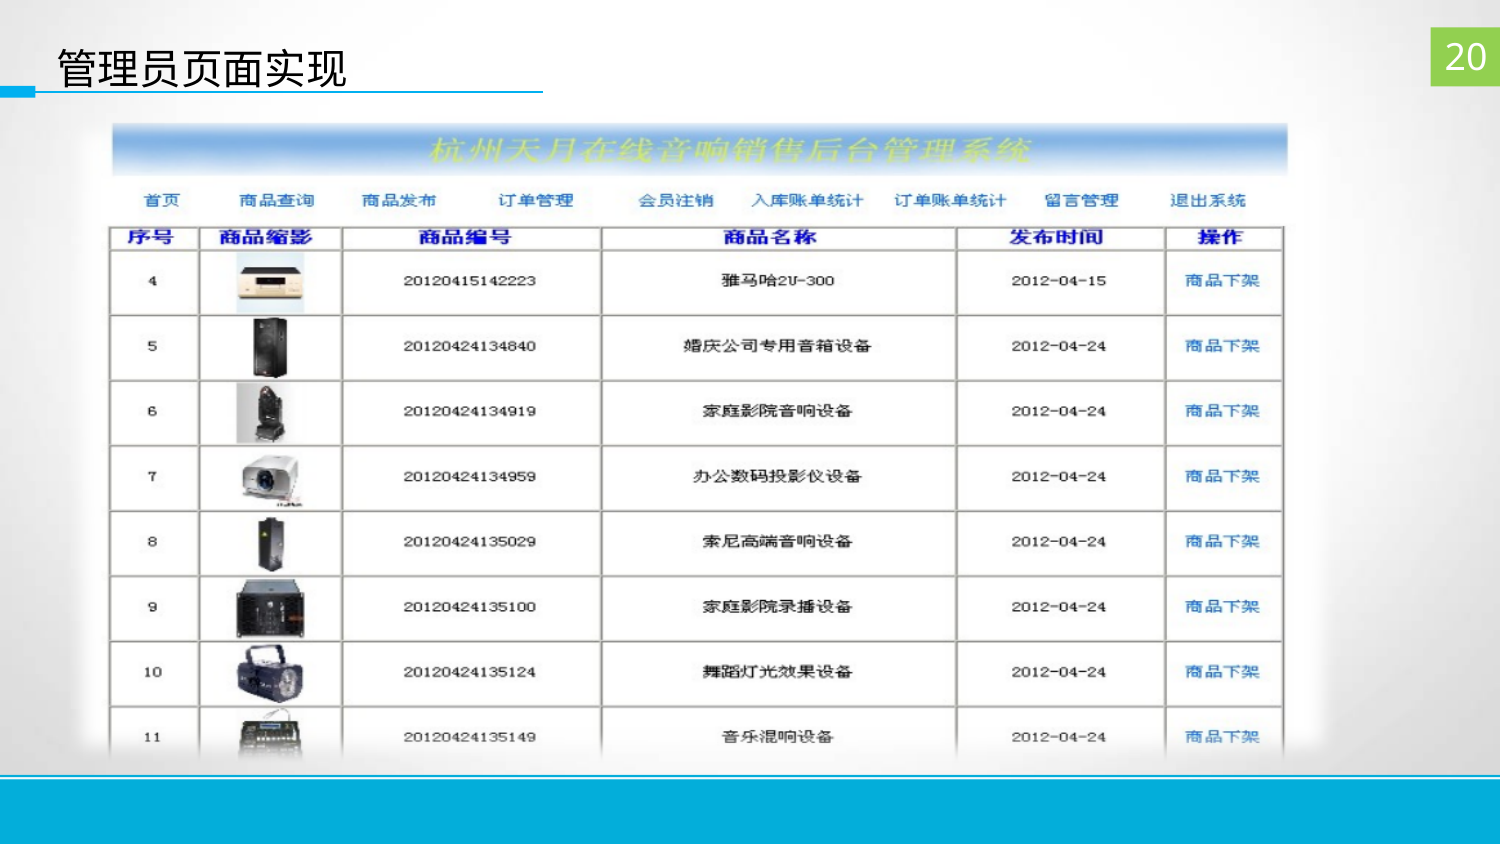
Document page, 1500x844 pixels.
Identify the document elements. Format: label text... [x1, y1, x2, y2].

text_box [0, 85, 36, 98]
picture [0, 0, 1500, 774]
text_box 管理员页面实现 [41, 32, 644, 101]
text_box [1426, 25, 1500, 87]
